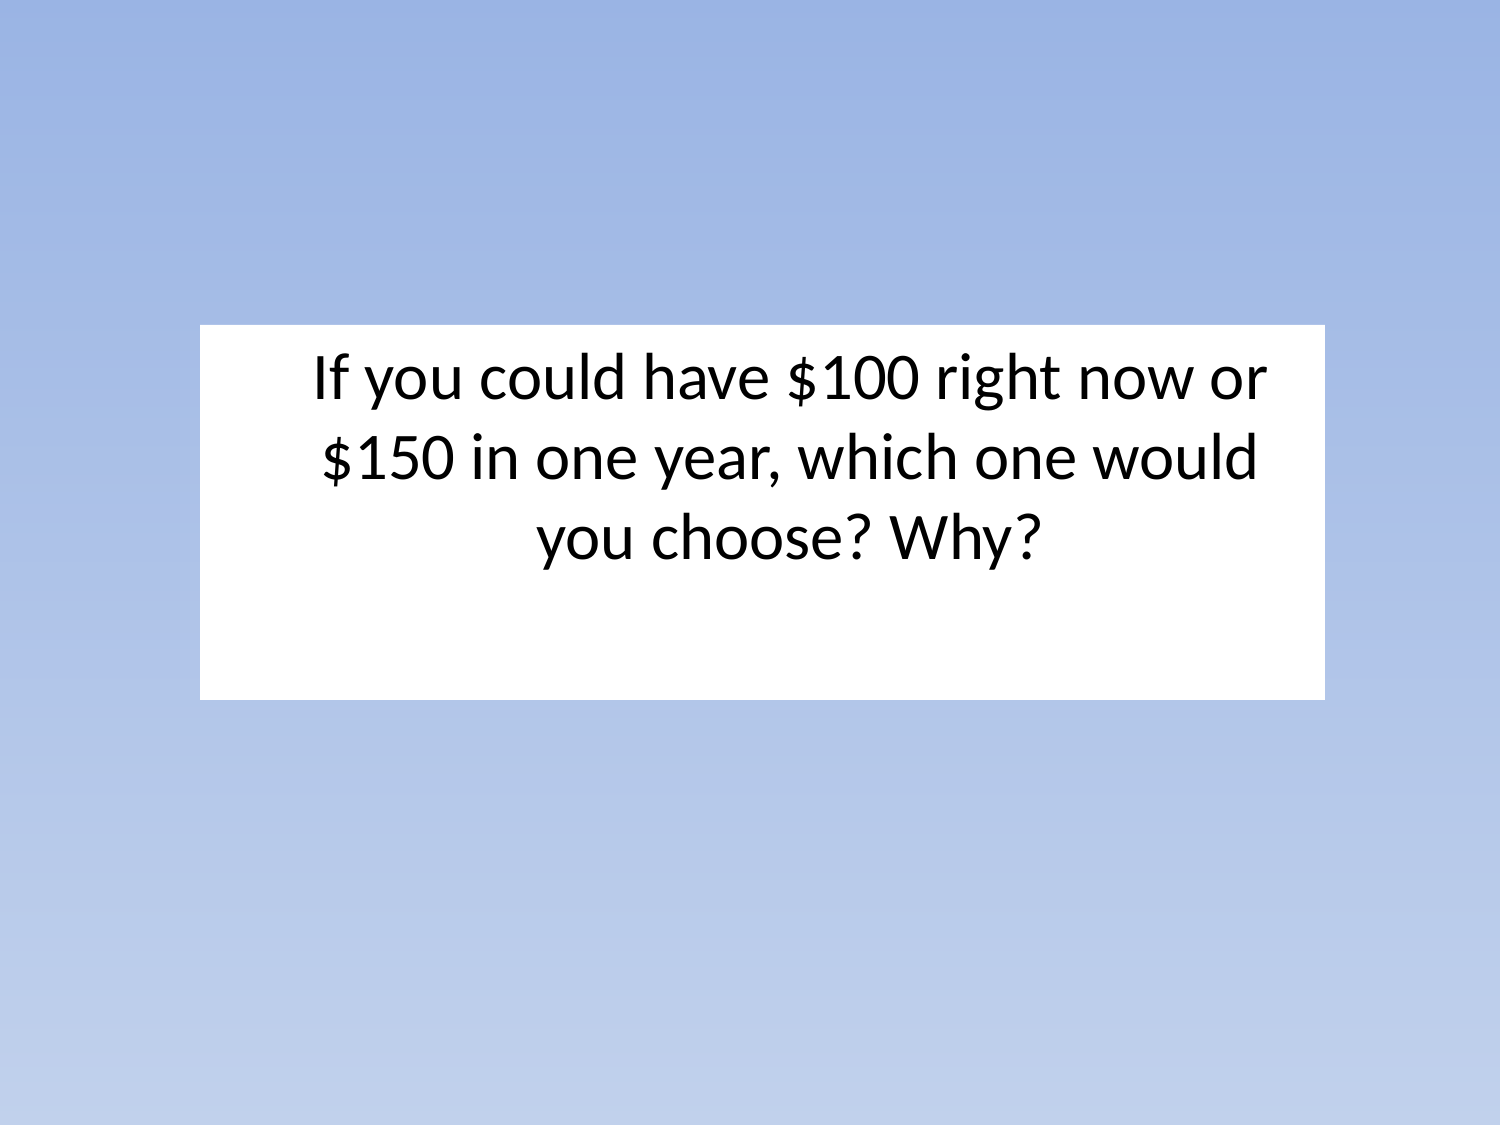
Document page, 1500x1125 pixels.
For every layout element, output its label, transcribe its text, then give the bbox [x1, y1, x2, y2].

list If you could have $100 right now or $150 in one year, which one would you choose? Why? [200, 324, 1325, 700]
